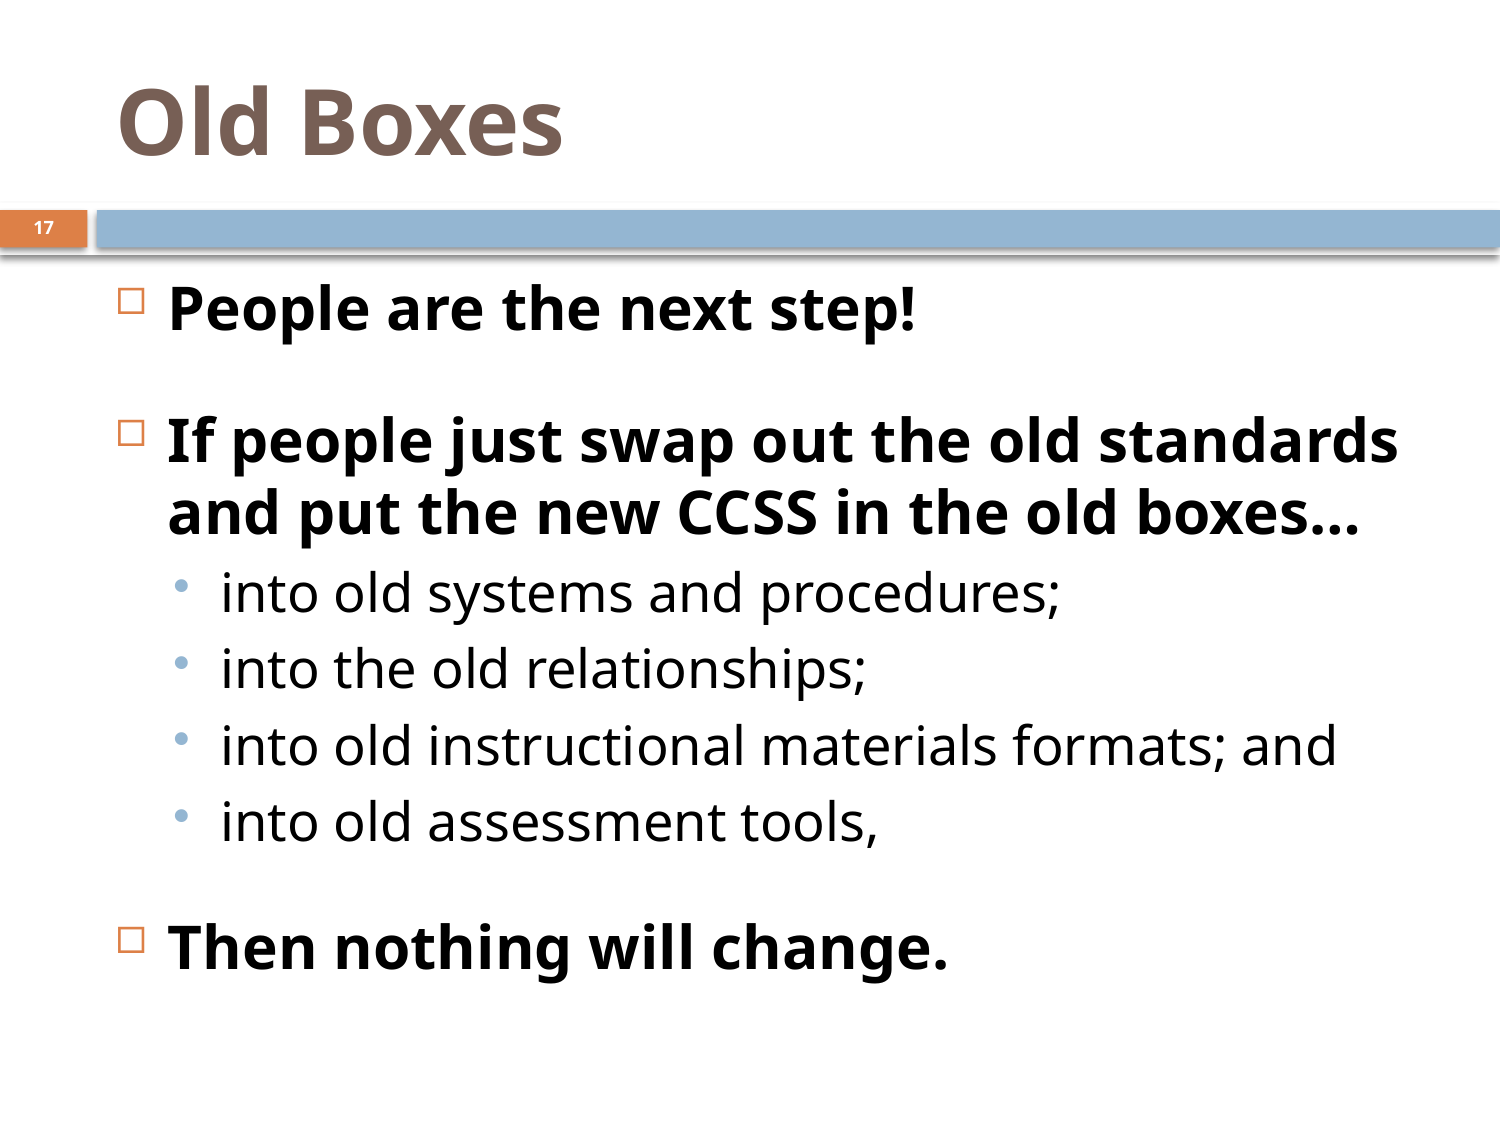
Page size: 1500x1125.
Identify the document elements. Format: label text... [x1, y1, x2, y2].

title Old Boxes [100, 37, 1438, 200]
list People are the next step! If people just swap out the old standards and put the new CCSS in the old boxes… into old systems and procedures; into the old relationships; into old instructional materials formats; and into old assessment tools, Then nothing will change. [100, 262, 1438, 1000]
slide_number 17 [0, 208, 88, 249]
